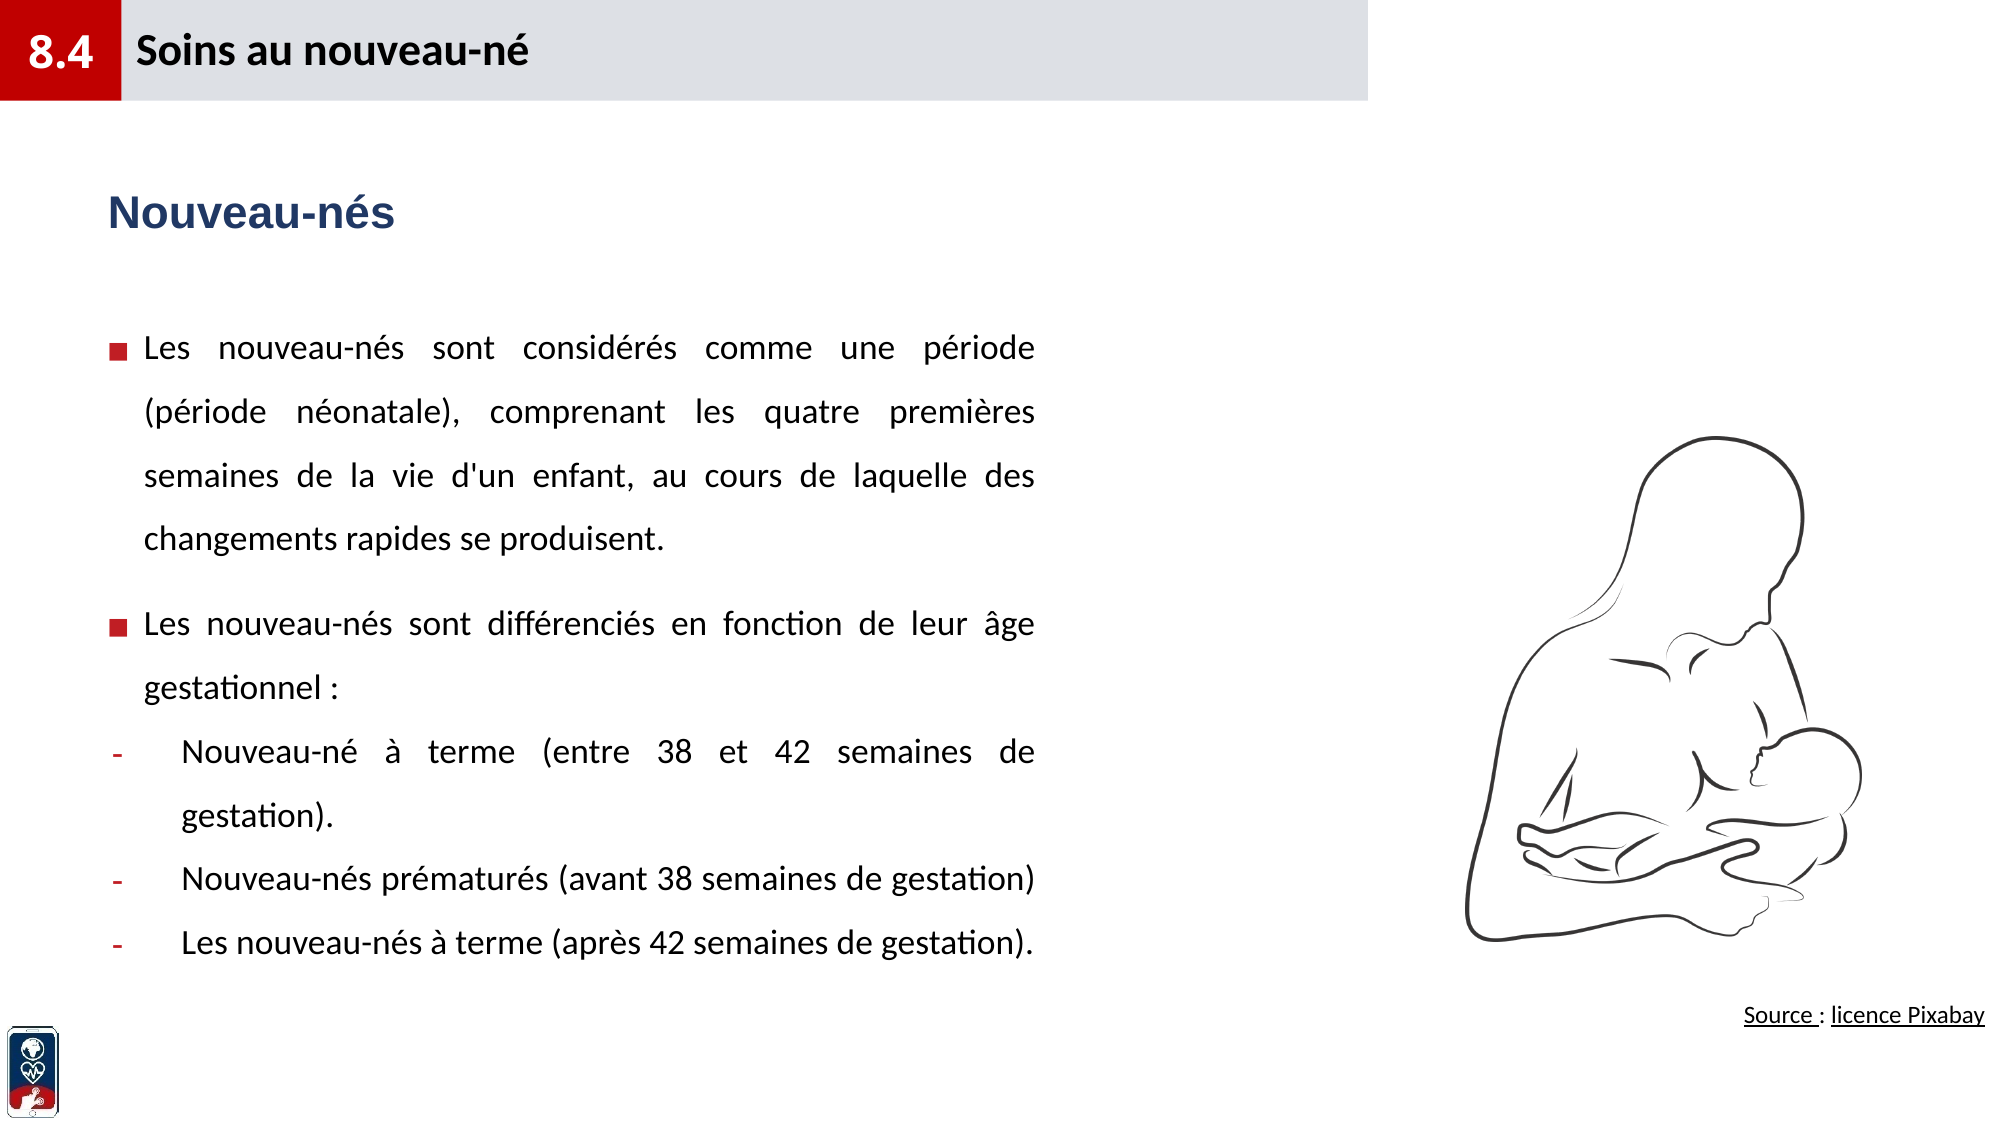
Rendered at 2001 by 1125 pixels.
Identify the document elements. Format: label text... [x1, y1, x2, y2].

text_box [0, 0, 122, 101]
picture [1465, 436, 1862, 942]
text_box Nouveau-nés [92, 160, 1908, 260]
picture [7, 1026, 59, 1118]
text_box Soins au nouveau-né [122, 0, 1368, 101]
list Les nouveau-nés sont considérés comme une période (période néonatale), comprenant les quatre premières semaines de la vie d'un enfant, au cours de laquelle des changements rapides se produisent. Les nouveau-nés sont différenciés en fonction de leur âge gestationnel : Nouveau-né à terme (entre 38 et 42 semaines de gestation). Nouveau-nés prématurés (avant 38 semaines de gestation) Les nouveau-nés à terme (après 42 semaines de gestation). [91, 295, 1052, 1094]
text_box 8.4 [13, 14, 122, 85]
text_box Source : licence Pixabay [1604, 991, 2000, 1037]
